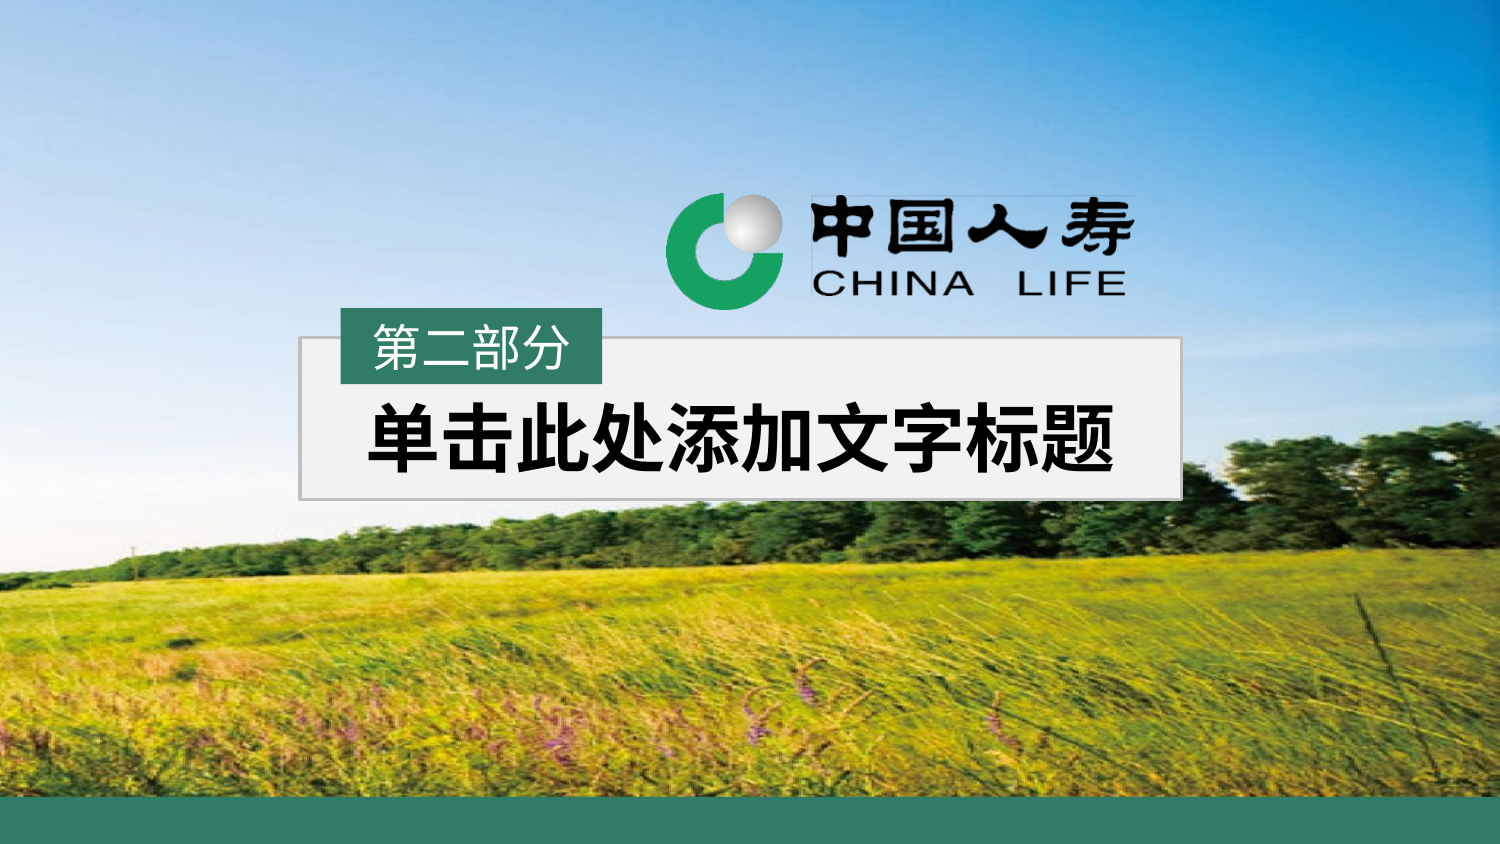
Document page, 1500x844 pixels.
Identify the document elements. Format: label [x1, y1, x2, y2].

text_box [666, 193, 1135, 310]
text_box [299, 337, 1182, 500]
text_box [0, 0, 1500, 844]
